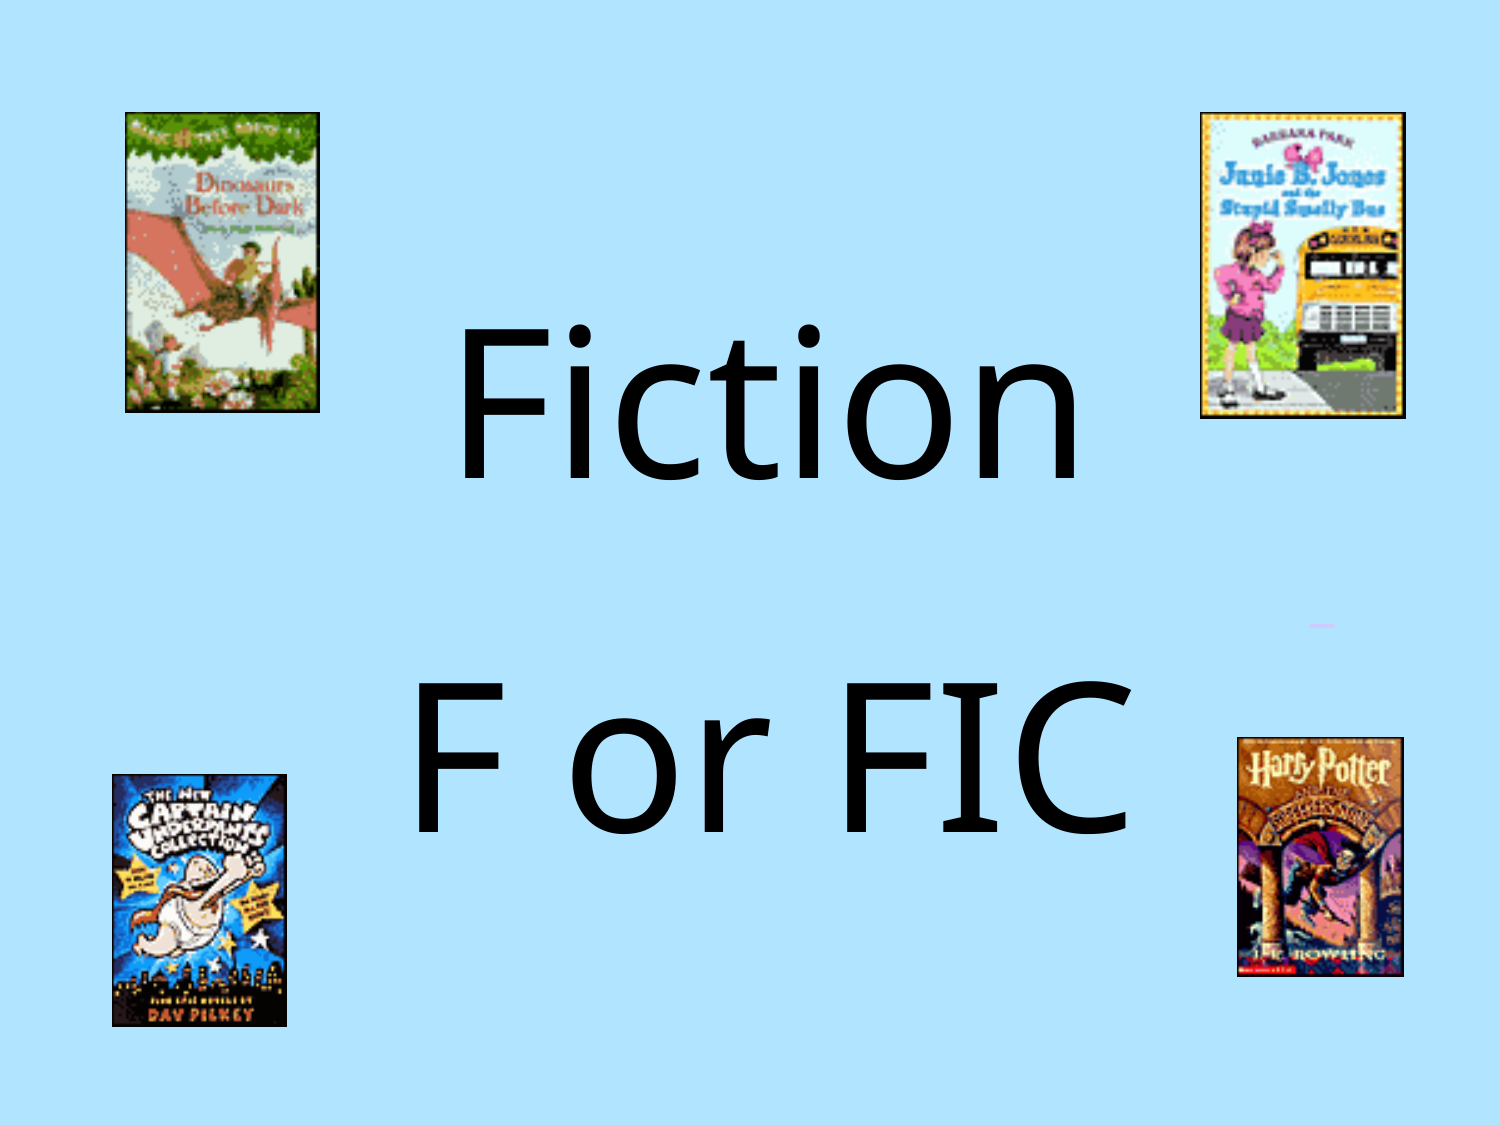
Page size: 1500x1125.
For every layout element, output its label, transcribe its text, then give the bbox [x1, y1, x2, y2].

text_box Fiction F or FIC [249, 671, 1288, 882]
picture [1199, 112, 1407, 419]
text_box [0, 463, 1500, 660]
text_box Fiction F or FIC [249, 262, 1288, 459]
picture [112, 774, 288, 1027]
picture [124, 112, 320, 413]
picture [1237, 737, 1404, 978]
